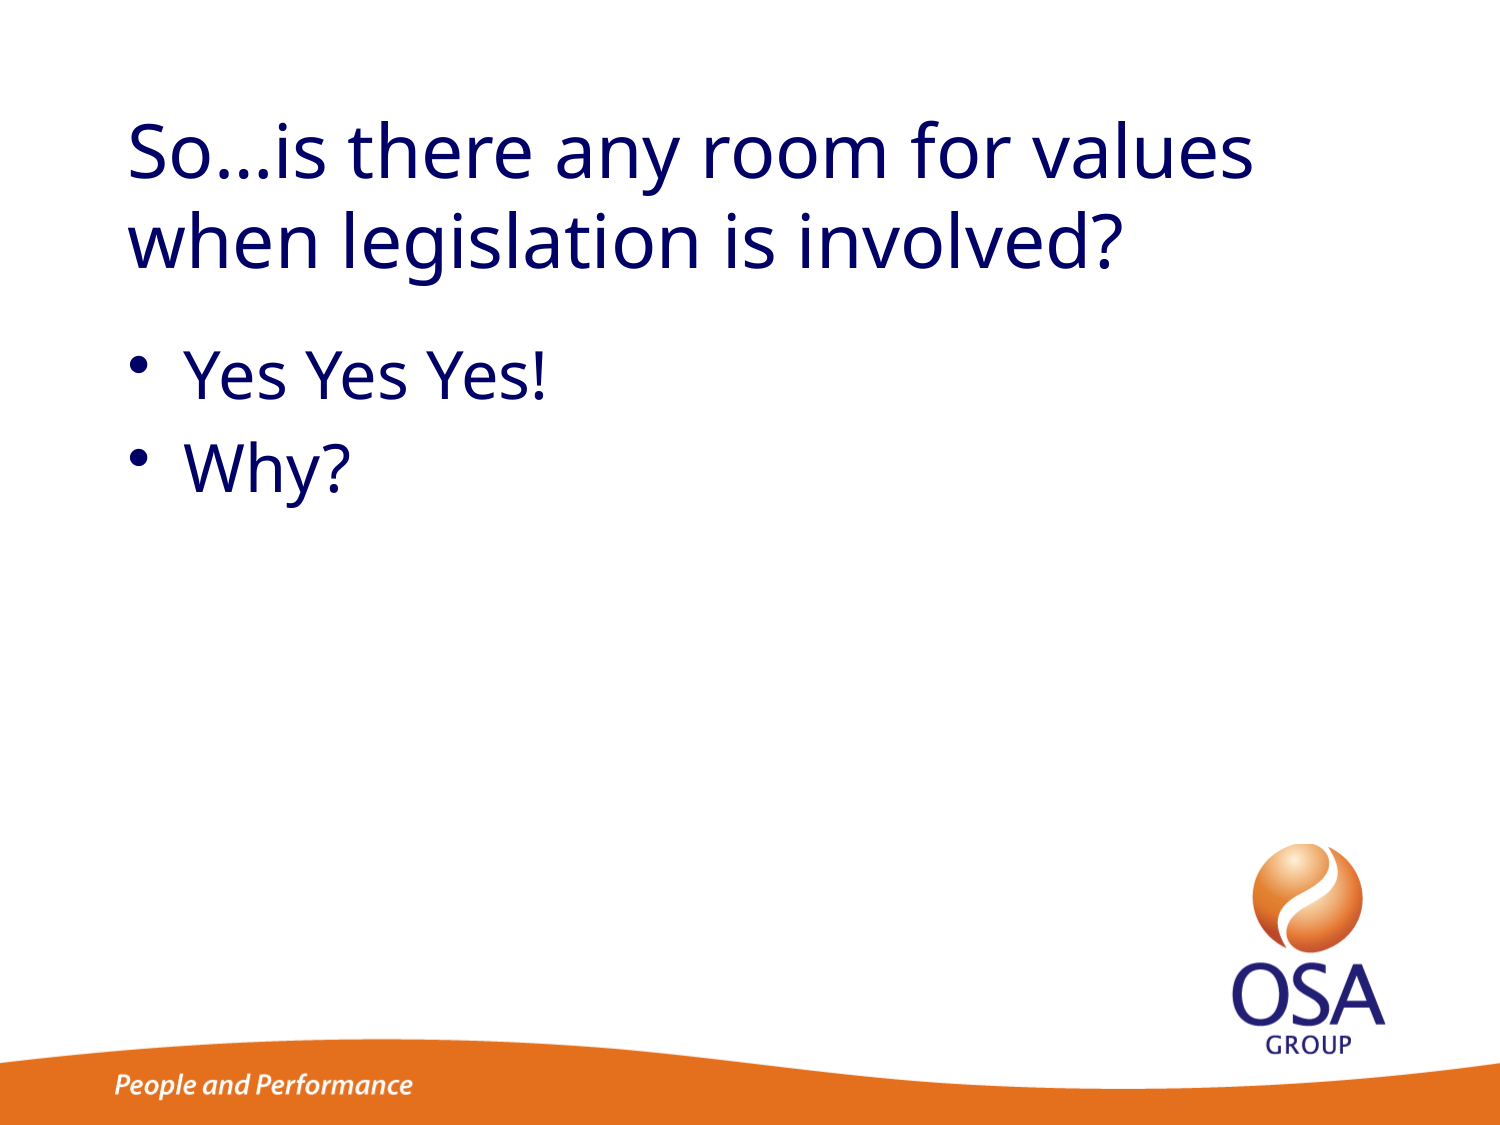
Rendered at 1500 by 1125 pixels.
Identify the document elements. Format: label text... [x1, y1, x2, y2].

picture [0, 844, 1500, 1125]
title So…is there any room for values when legislation is involved? [112, 99, 1388, 288]
list Yes Yes Yes! Why? [112, 324, 1388, 1001]
